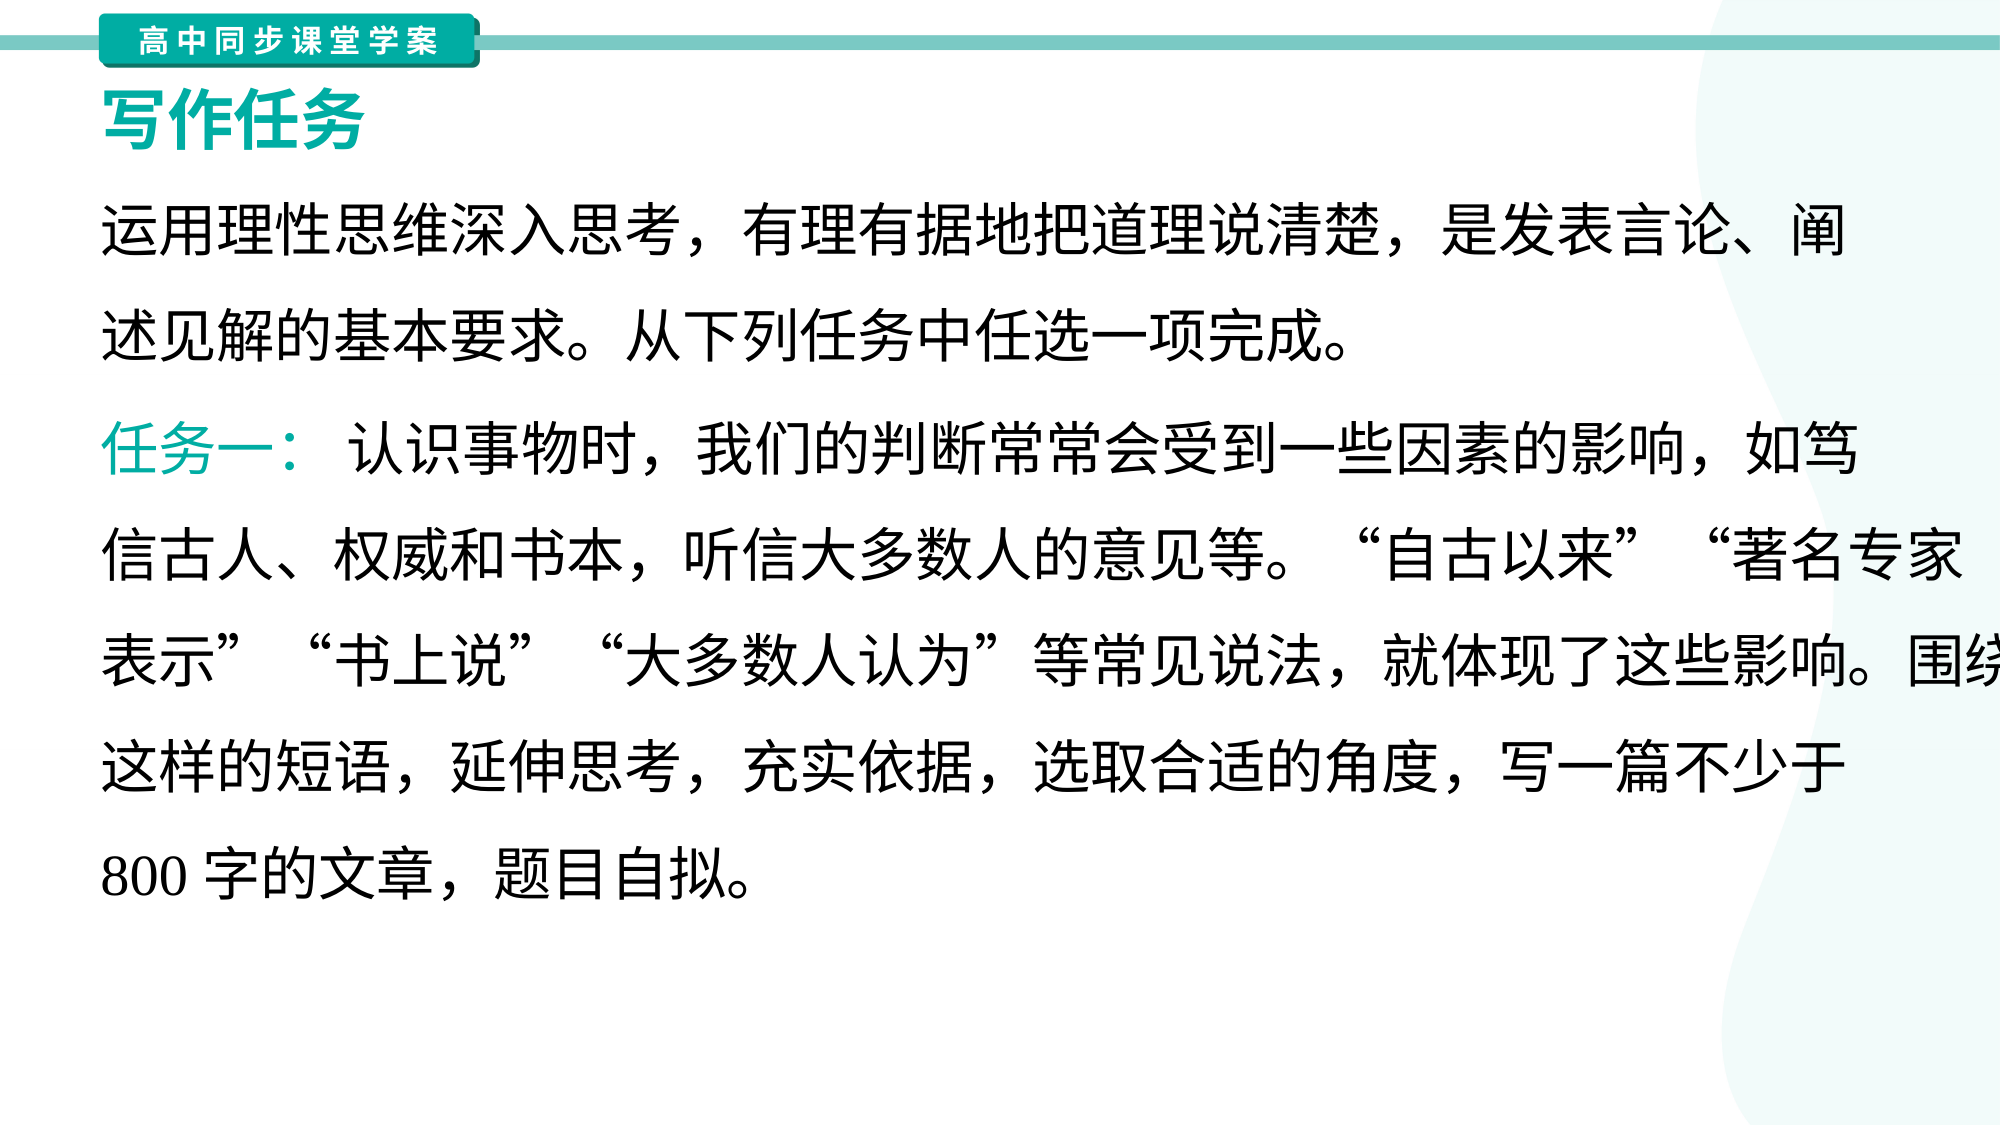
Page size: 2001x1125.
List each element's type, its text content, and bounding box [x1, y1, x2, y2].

text_box 运用理性思维深入思考，有理有据地把道理说清楚，是发表言论、阐 述见解的基本要求。从下列任务中任选一项完成。 [100, 156, 1899, 369]
picture [0, 0, 2000, 1125]
text_box 写作任务 [100, 76, 1899, 156]
text_box 任务一： 认识事物时，我们的判断常常会受到一些因素的影响，如笃 信古人、权威和书本，听信大多数人的意见等。“自古以来”“著名专家 表示”“书上说”“大多数人认为”等常见说法，就体现了这些影响。围绕 这样的短语，延伸思考，充实依据，选取合适的角度，写一篇不少于 800字的文章，题目自拟。 [100, 375, 1899, 907]
